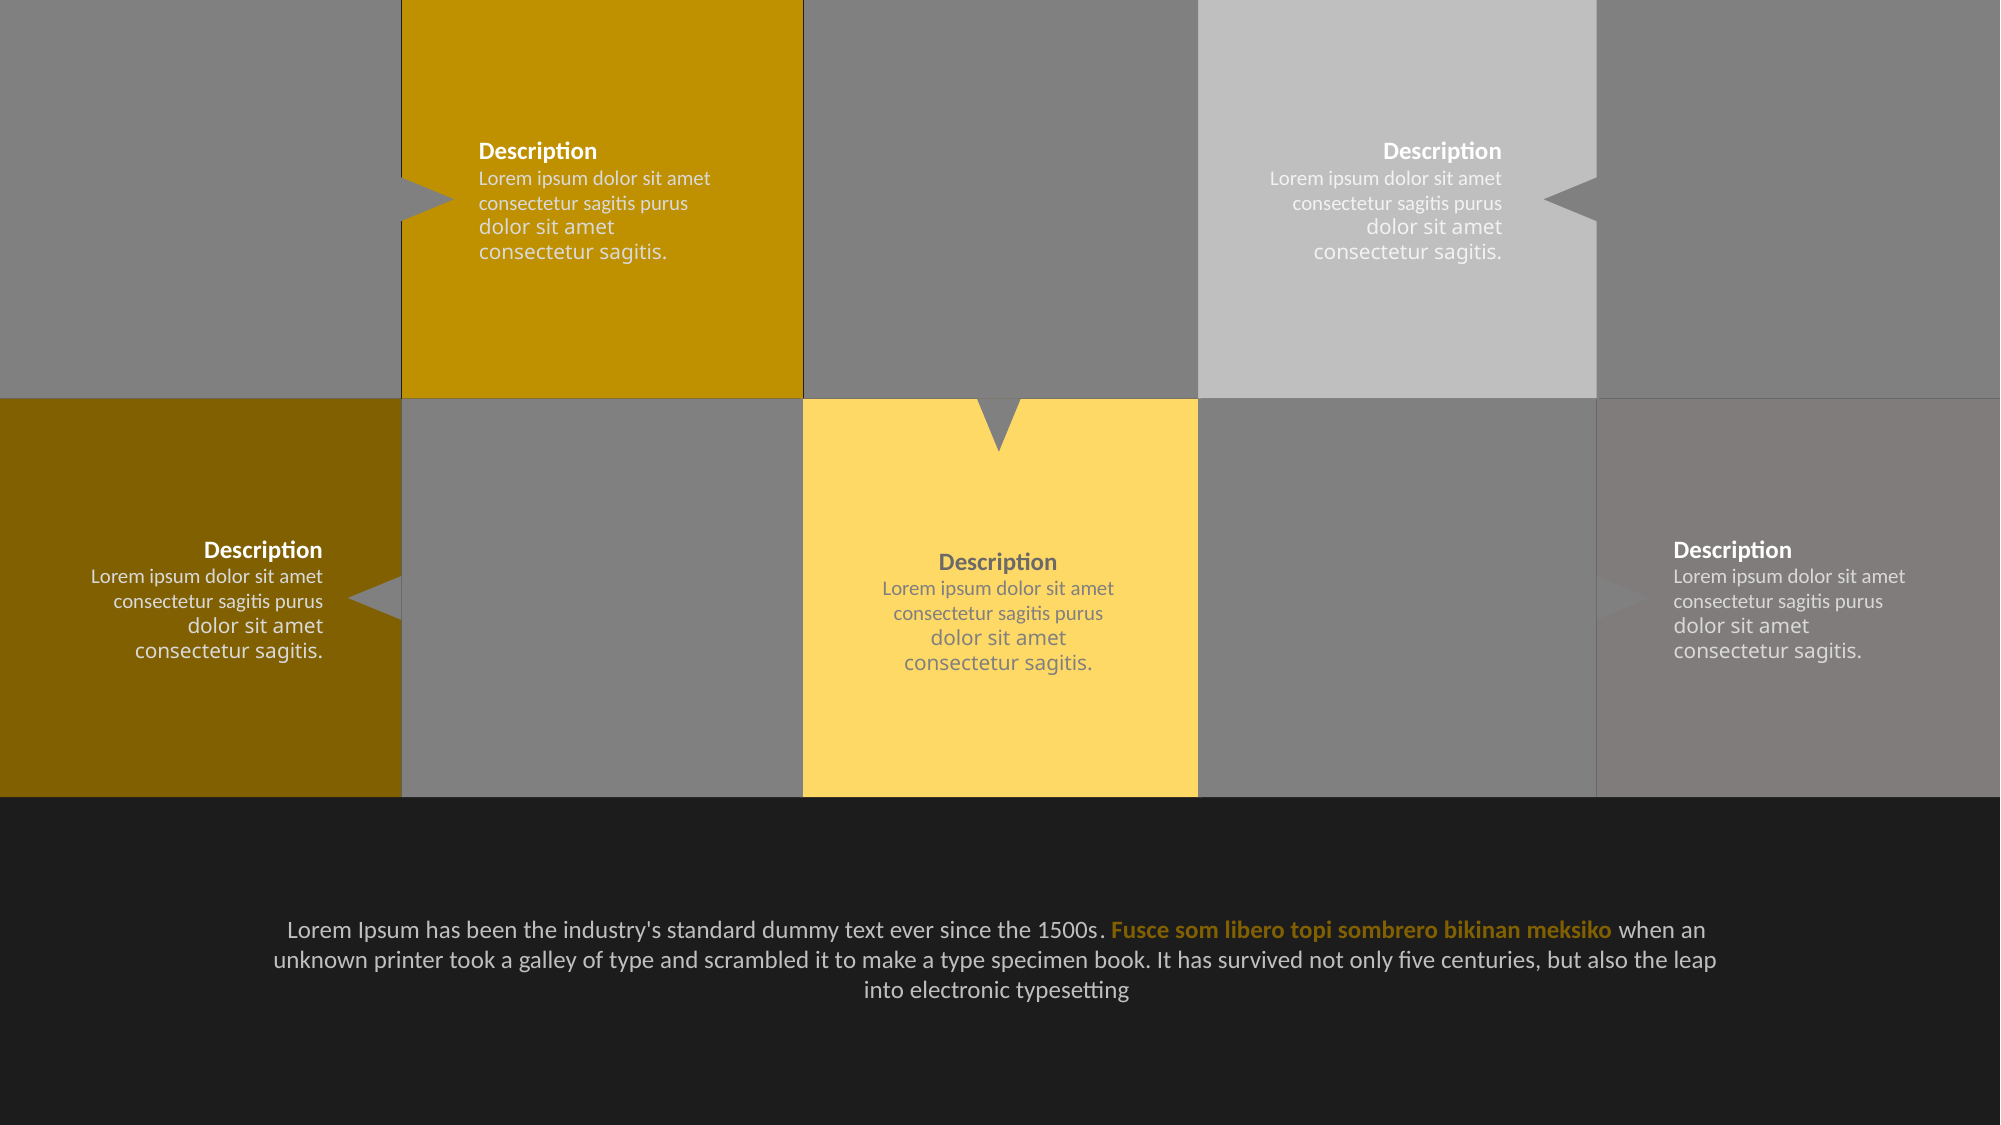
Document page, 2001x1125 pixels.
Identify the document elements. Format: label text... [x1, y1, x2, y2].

text_box Description Lorem ipsum dolor sit amet consectetur sagitis purus dolor sit amet consectetur sagitis. [1658, 512, 1938, 684]
text_box [454, 0, 804, 398]
text_box Description Lorem ipsum dolor sit amet consectetur sagitis purus dolor sit amet consectetur sagitis. [1237, 113, 1518, 285]
text_box Lorem Ipsum has been the industry's standard dummy text ever since the 1500s. Fusce som libero topi sombrero bikinan meksiko when an unknown printer took a galley of type and scrambled it to make a type specimen book. It has survived not only five centuries, but also the leap into electronic typesetting [247, 906, 1746, 1014]
text_box [1650, 399, 2000, 798]
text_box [804, 0, 1199, 452]
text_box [0, 0, 454, 399]
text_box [347, 398, 803, 798]
text_box Description Lorem ipsum dolor sit amet consectetur sagitis purus dolor sit amet consectetur sagitis. [463, 113, 744, 285]
text_box Description Lorem ipsum dolor sit amet consectetur sagitis purus dolor sit amet consectetur sagitis. [58, 512, 339, 684]
text_box [1199, 0, 1543, 398]
text_box Description Lorem ipsum dolor sit amet consectetur sagitis purus dolor sit amet consectetur sagitis. [858, 524, 1139, 696]
text_box [803, 398, 1198, 798]
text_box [1198, 398, 1650, 798]
text_box [0, 399, 347, 798]
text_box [1543, 0, 2000, 399]
